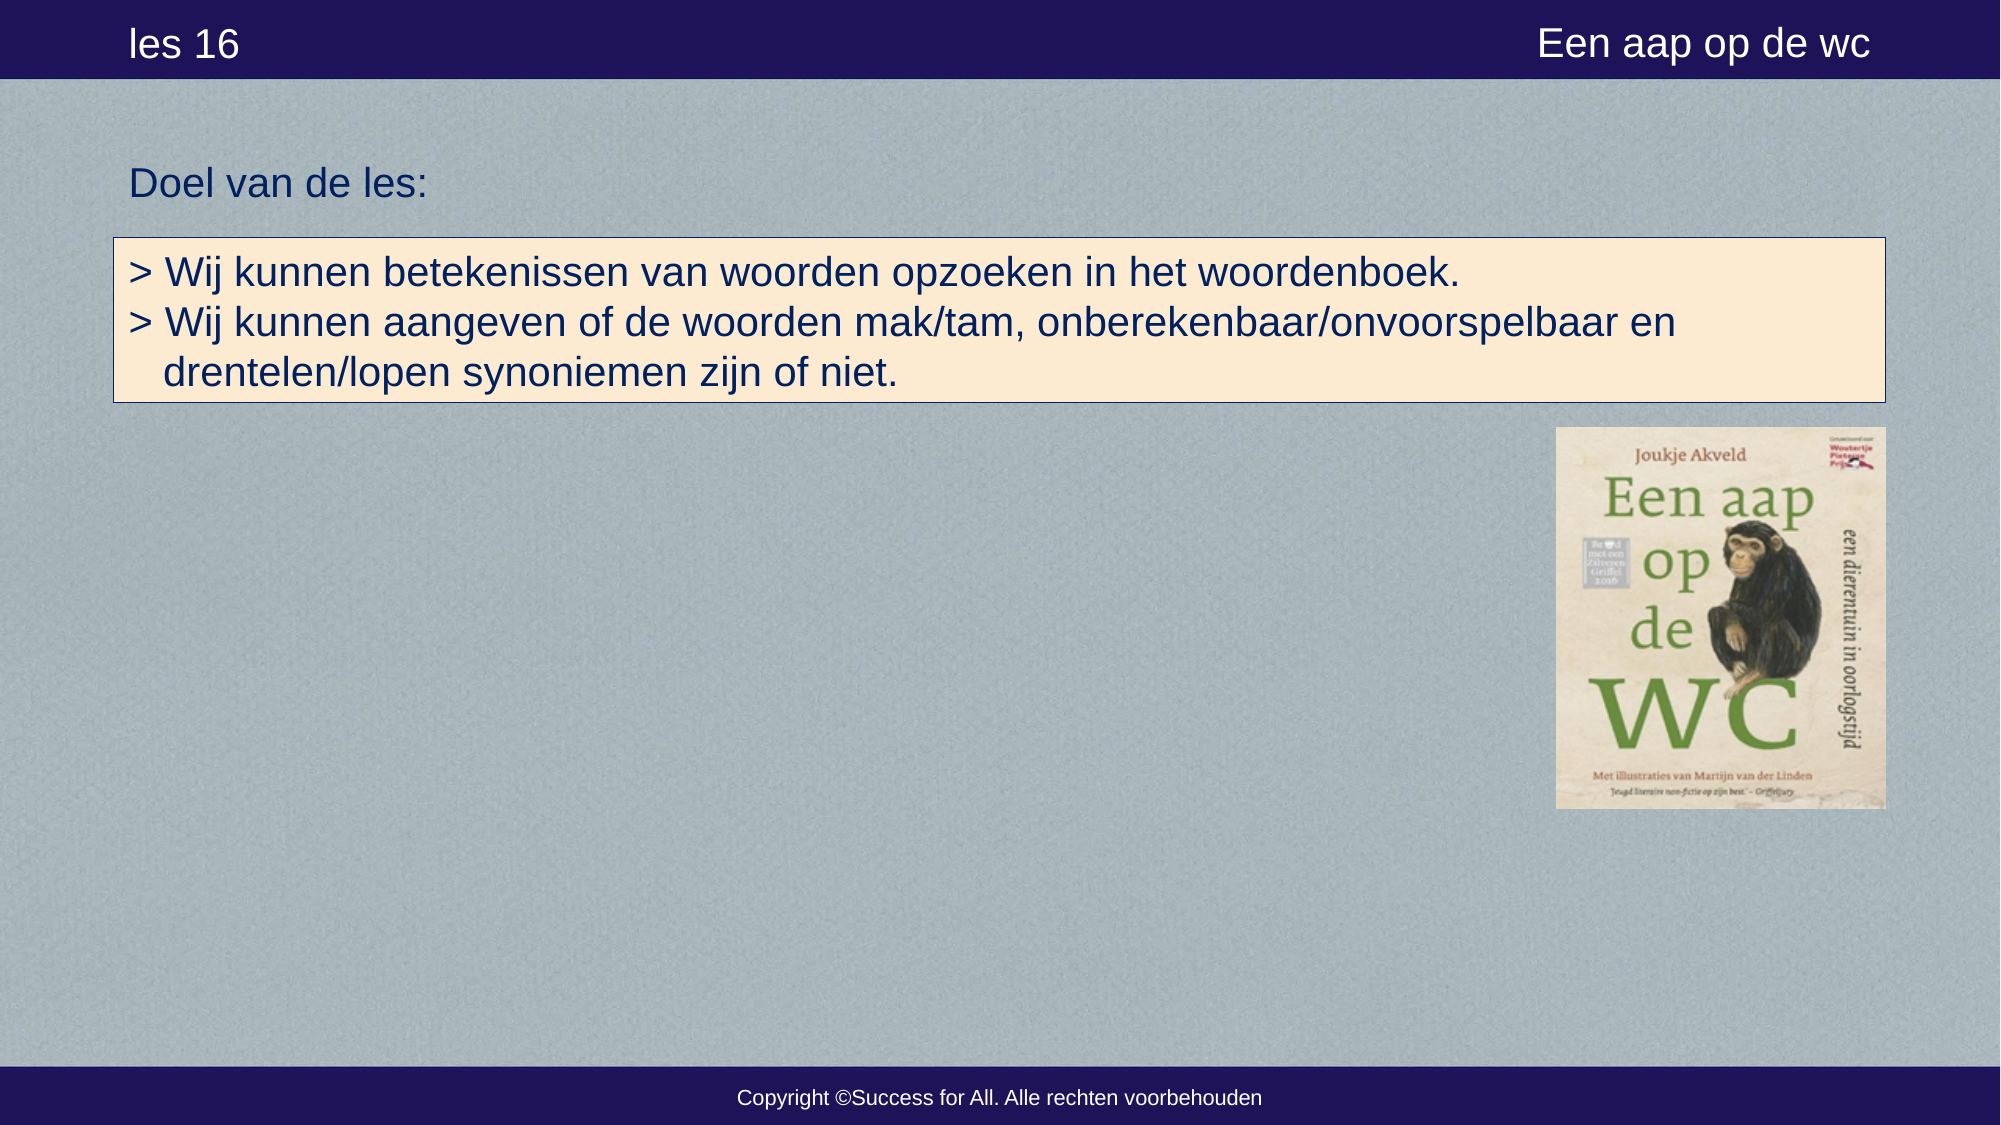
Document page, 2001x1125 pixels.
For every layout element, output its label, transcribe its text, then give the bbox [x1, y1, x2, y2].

picture [0, 0, 2001, 1125]
text_box les 16 [114, 9, 354, 75]
text_box Een aap op de wc [999, 8, 1886, 73]
text_box > Wij kunnen betekenissen van woorden opzoeken in het woordenboek. > Wij kunnen aangeven of de woorden mak/tam, onberekenbaar/onvoorspelbaar en drentelen/lopen synoniemen zijn of niet. [113, 237, 1886, 403]
text_box Doel van de les: [113, 148, 1635, 214]
text_box Copyright ©Success for All. Alle rechten voorbehouden [0, 1076, 2000, 1125]
